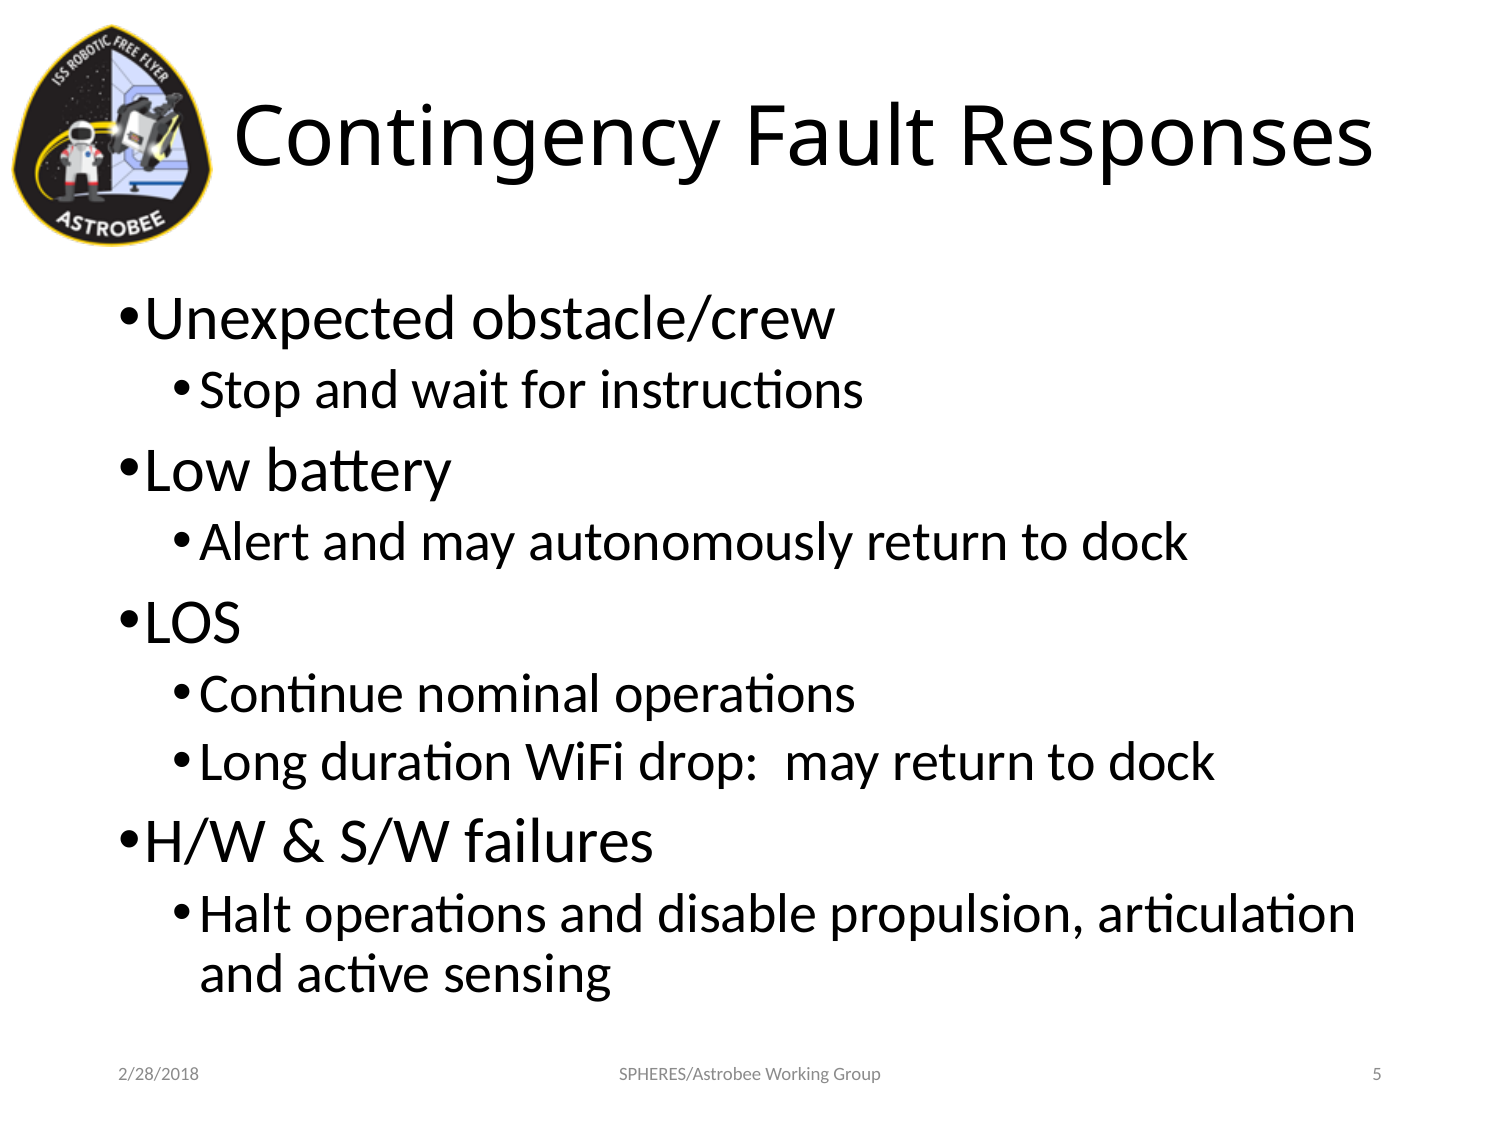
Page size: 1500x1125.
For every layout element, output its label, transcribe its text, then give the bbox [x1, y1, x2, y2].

picture [11, 24, 213, 247]
title Contingency Fault Responses [212, 29, 1397, 247]
footer SPHERES/Astrobee Working Group [496, 1042, 1004, 1103]
list Unexpected obstacle/crew Stop and wait for instructions Low battery Alert and may autonomously return to dock LOS Continue nominal operations Long duration WiFi drop: may return to dock H/W & S/W failures Halt operations and disable propulsion, articulation and active sensing [103, 276, 1397, 1014]
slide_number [103, 1042, 441, 1103]
slide_number 5 [1059, 1042, 1397, 1103]
